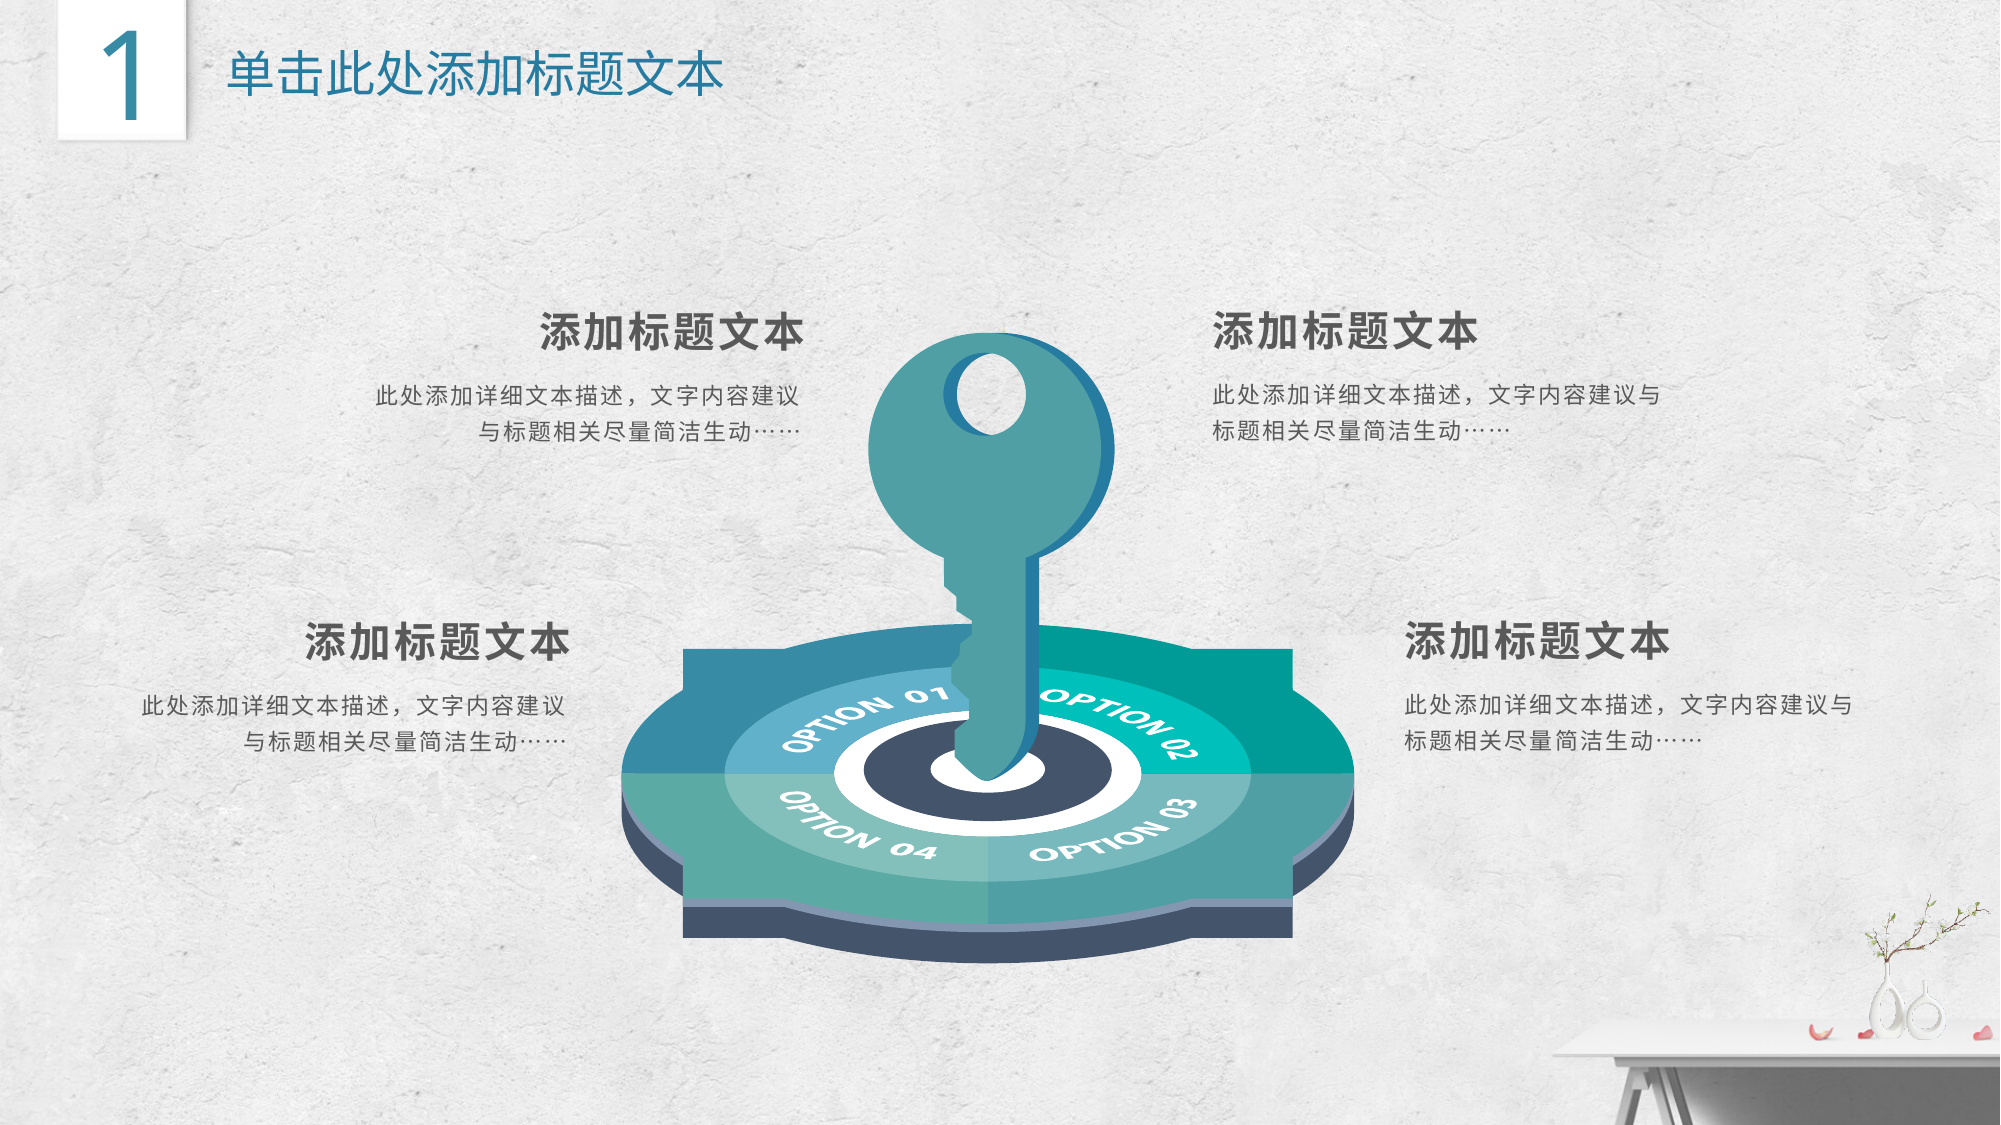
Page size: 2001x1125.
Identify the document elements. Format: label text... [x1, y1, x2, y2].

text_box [868, 332, 1115, 781]
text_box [123, 608, 586, 764]
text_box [358, 298, 820, 454]
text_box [1198, 297, 1697, 453]
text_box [1390, 607, 1889, 763]
picture [0, 0, 2000, 1125]
text_box 1 [77, 0, 179, 153]
text_box 单击此处添加标题文本 [210, 35, 924, 110]
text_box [621, 623, 1355, 964]
